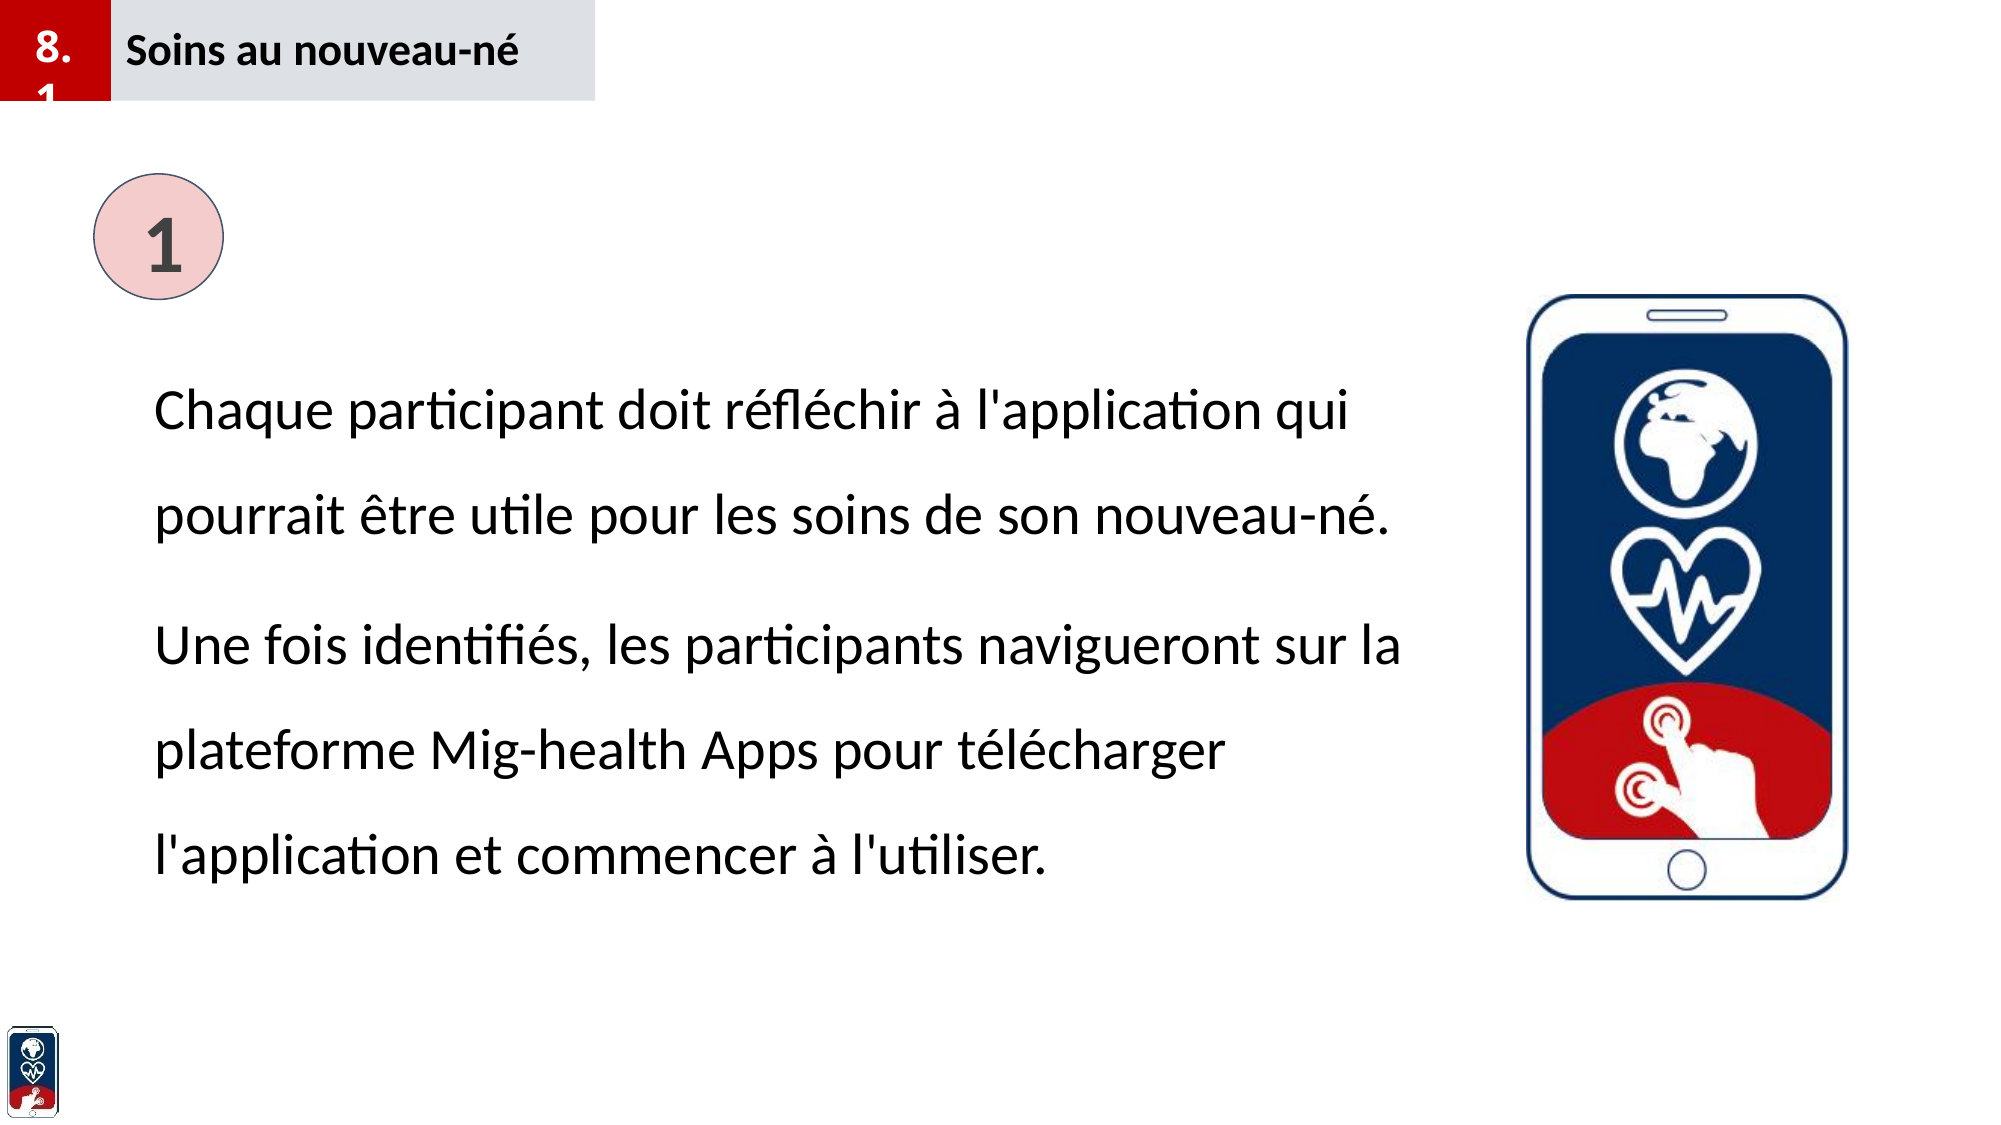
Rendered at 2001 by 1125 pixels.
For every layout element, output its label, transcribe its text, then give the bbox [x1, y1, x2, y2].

picture [1526, 294, 1849, 902]
picture [7, 1026, 59, 1118]
text_box [0, 0, 111, 101]
text_box Chaque participant doit réfléchir à l'application qui pourrait être utile pour les soins de son nouveau-né. Une fois identifiés, les participants navigueront sur la plateforme Mig-health Apps pour télécharger l'application et commencer à l'utiliser. [64, 329, 1427, 471]
text_box 8.1 [20, 11, 111, 83]
text_box Soins au nouveau-né [111, 0, 596, 101]
text_box [93, 181, 127, 292]
text_box 1 [127, 173, 236, 304]
